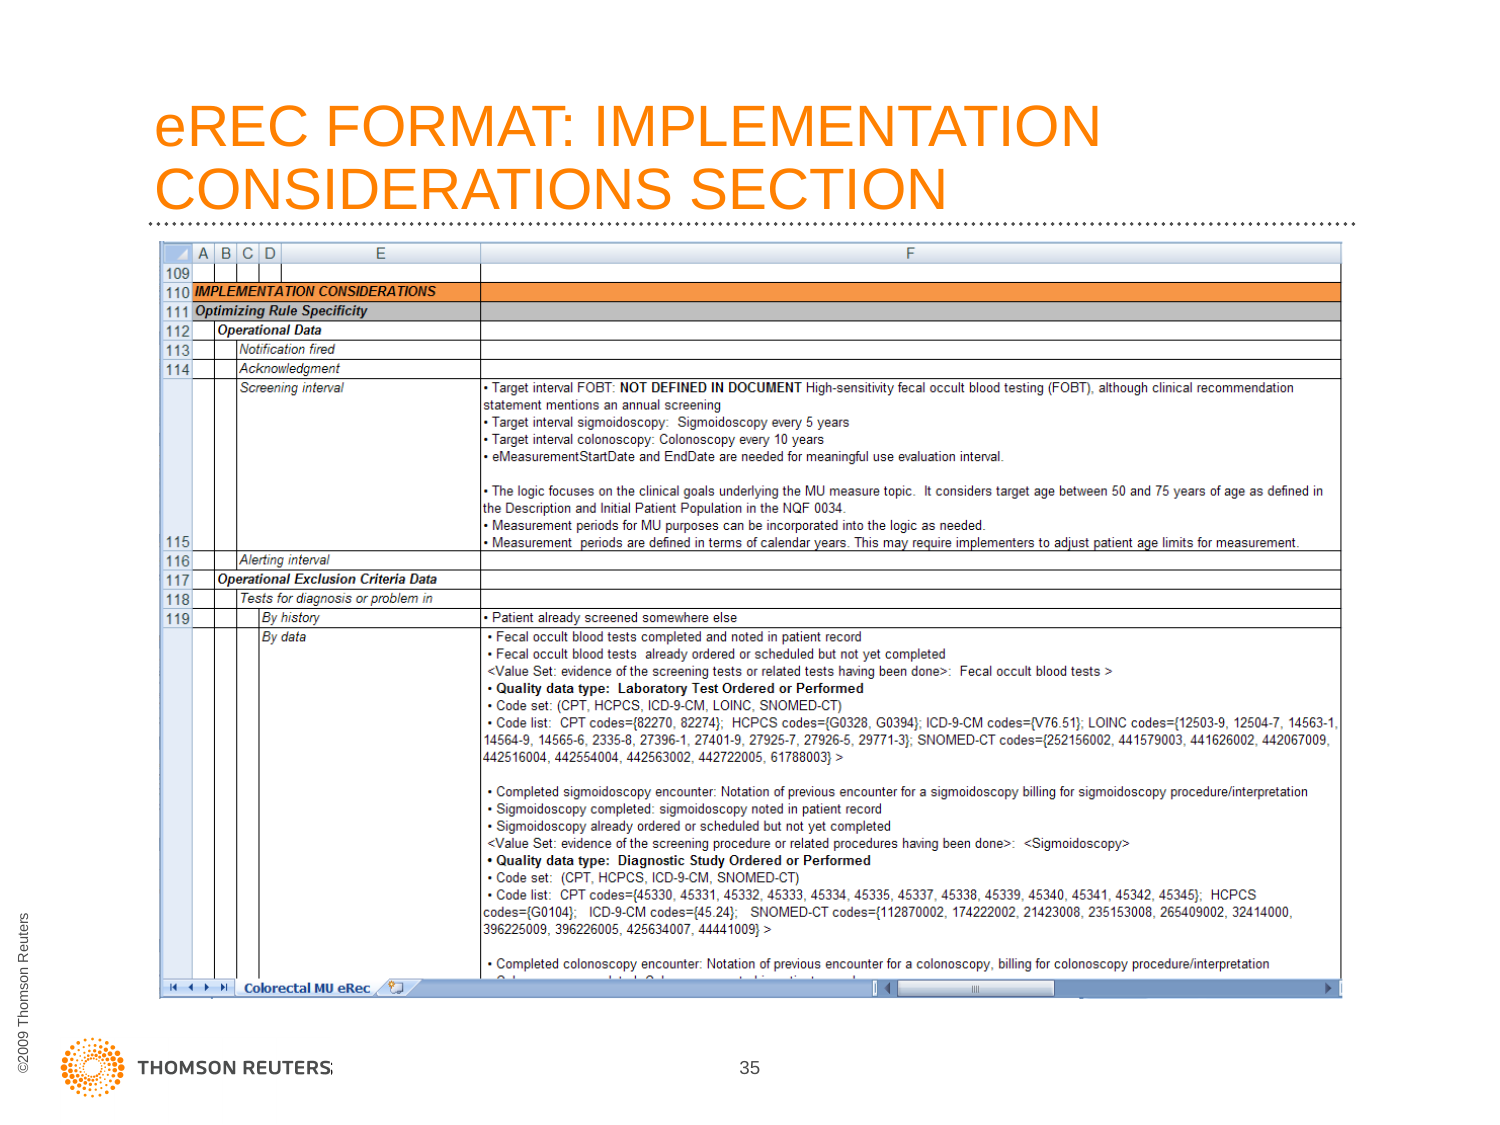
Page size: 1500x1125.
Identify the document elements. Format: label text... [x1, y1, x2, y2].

text_box 35 [700, 1048, 776, 1087]
picture [60, 1037, 333, 1125]
title eREC FORMAT: IMPLEMENTATION CONSIDERATIONS SECTION [154, 84, 1364, 223]
picture [159, 241, 1343, 999]
